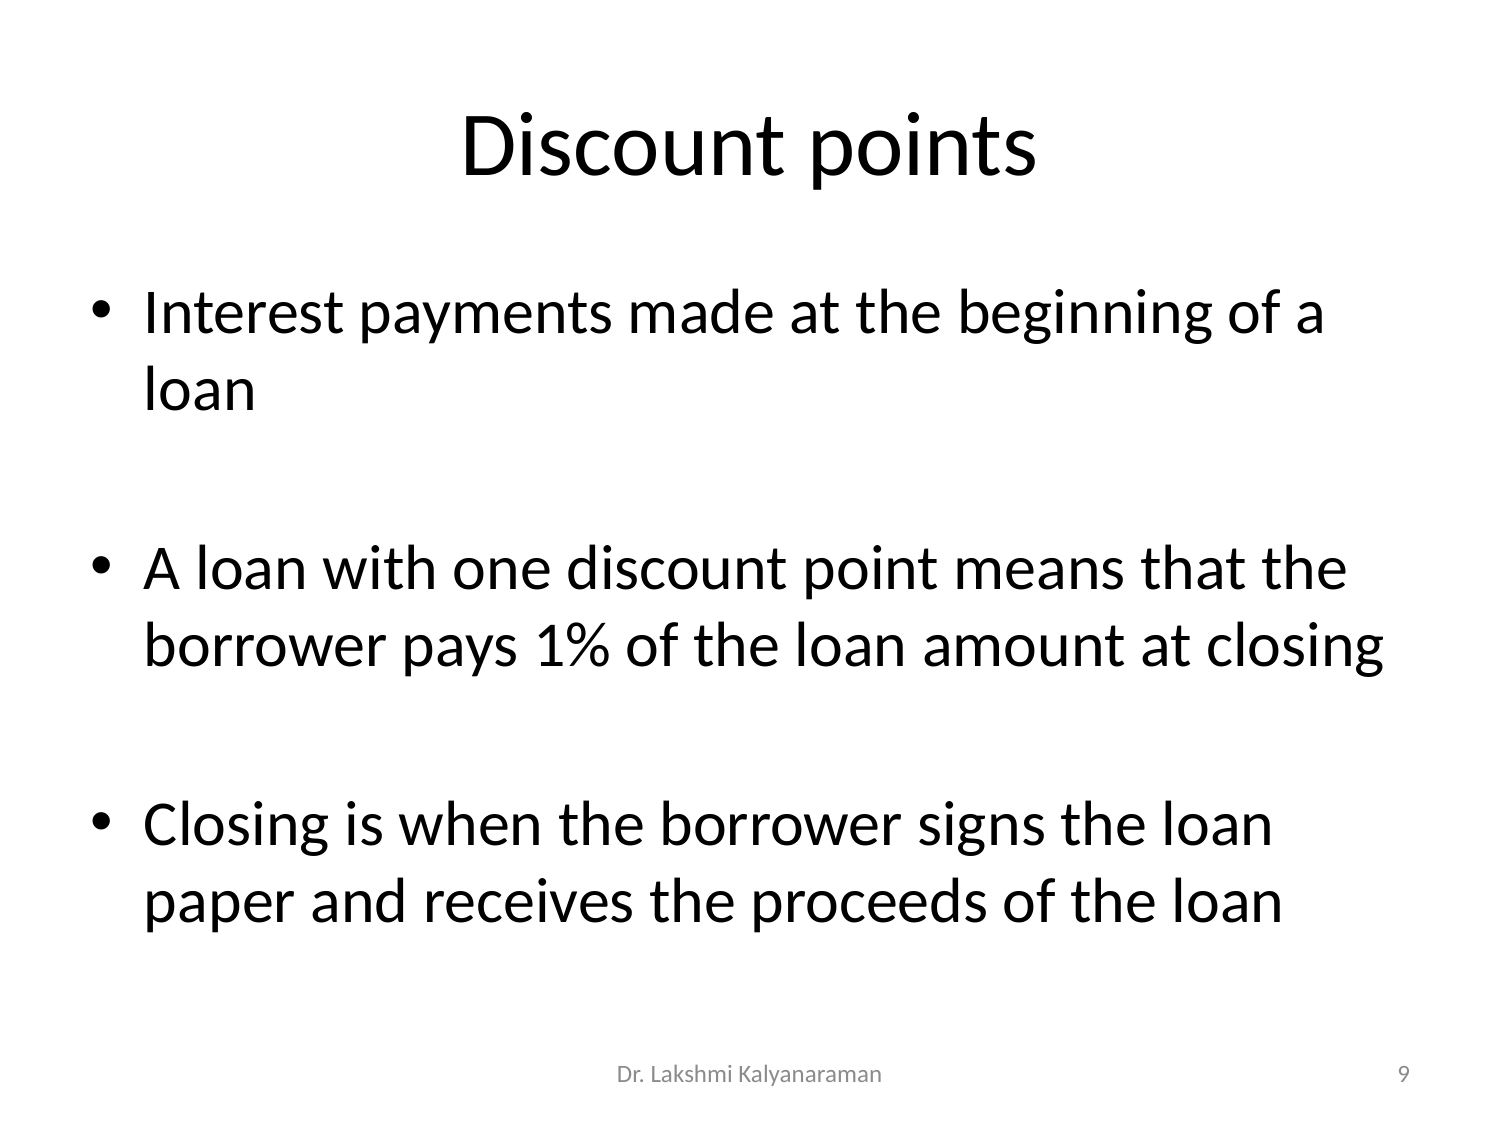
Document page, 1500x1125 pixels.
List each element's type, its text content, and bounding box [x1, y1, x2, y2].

list Interest payments made at the beginning of a loan A loan with one discount point means that the borrower pays 1% of the loan amount at closing Closing is when the borrower signs the loan paper and receives the proceeds of the loan [75, 262, 1425, 1005]
slide_number 9 [1074, 1042, 1425, 1103]
footer Dr. Lakshmi Kalyanaraman [512, 1042, 988, 1103]
title Discount points [75, 45, 1425, 233]
